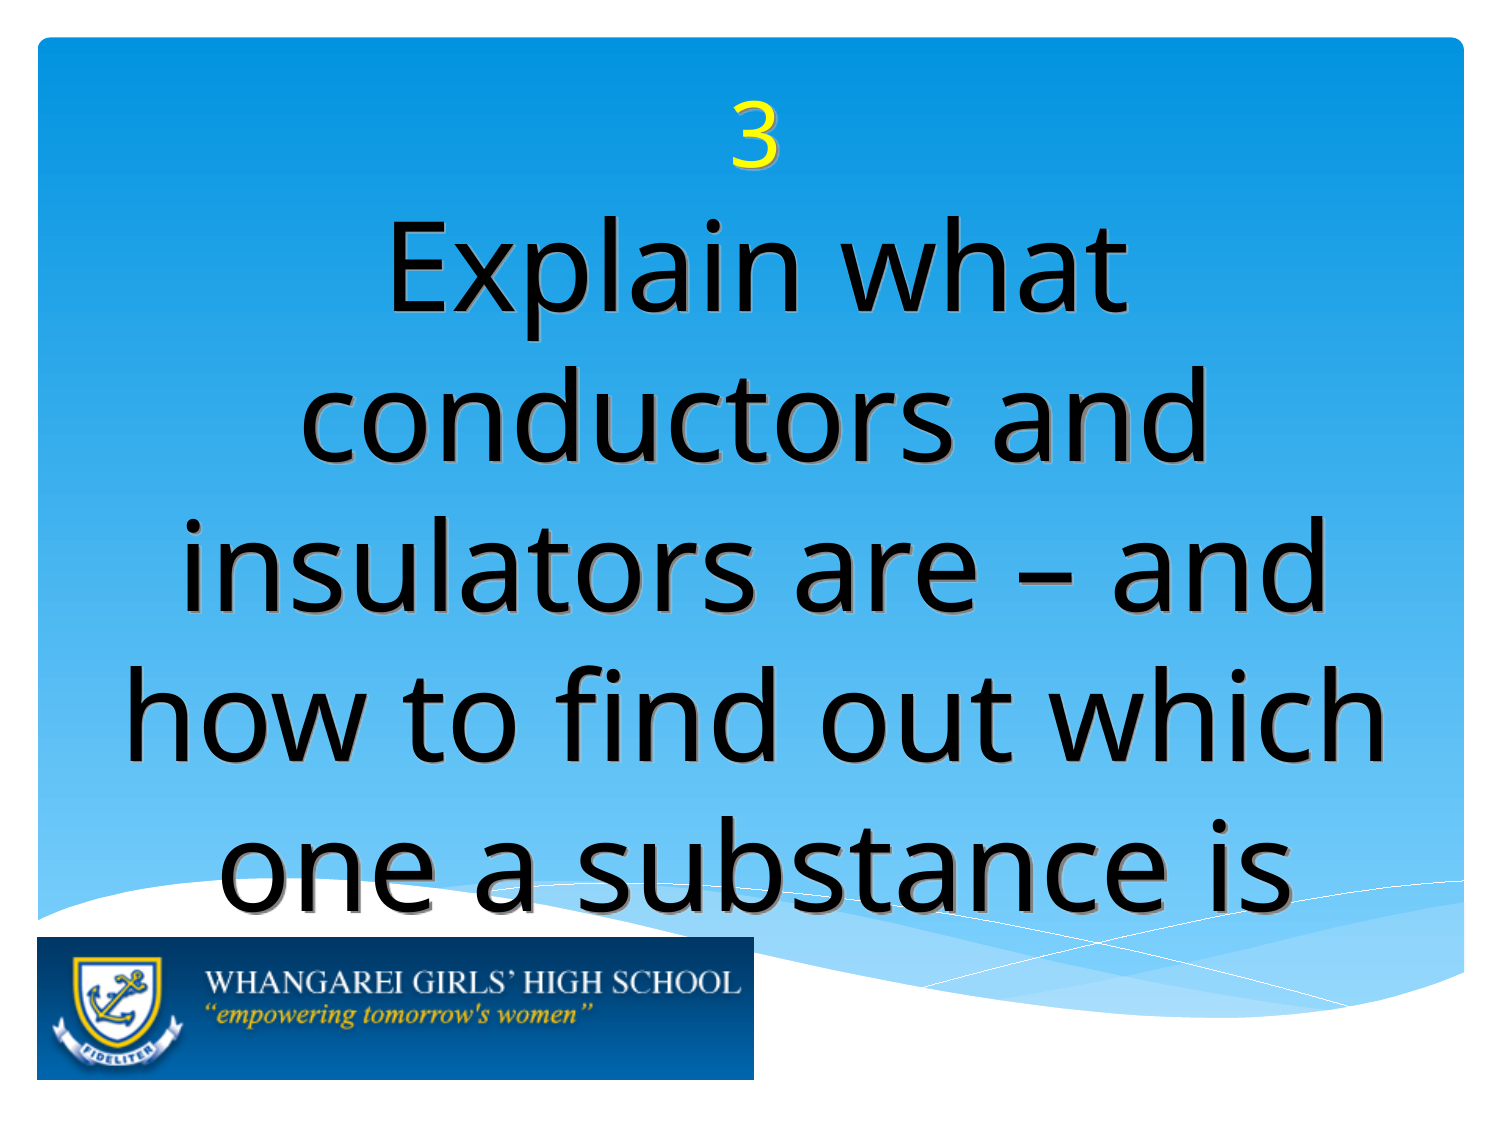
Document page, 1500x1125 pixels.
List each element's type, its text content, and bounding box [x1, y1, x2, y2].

picture [37, 937, 754, 1080]
text_box 3 Explain what conductors and insulators are – and how to find out which one a substance is [74, 99, 1438, 913]
